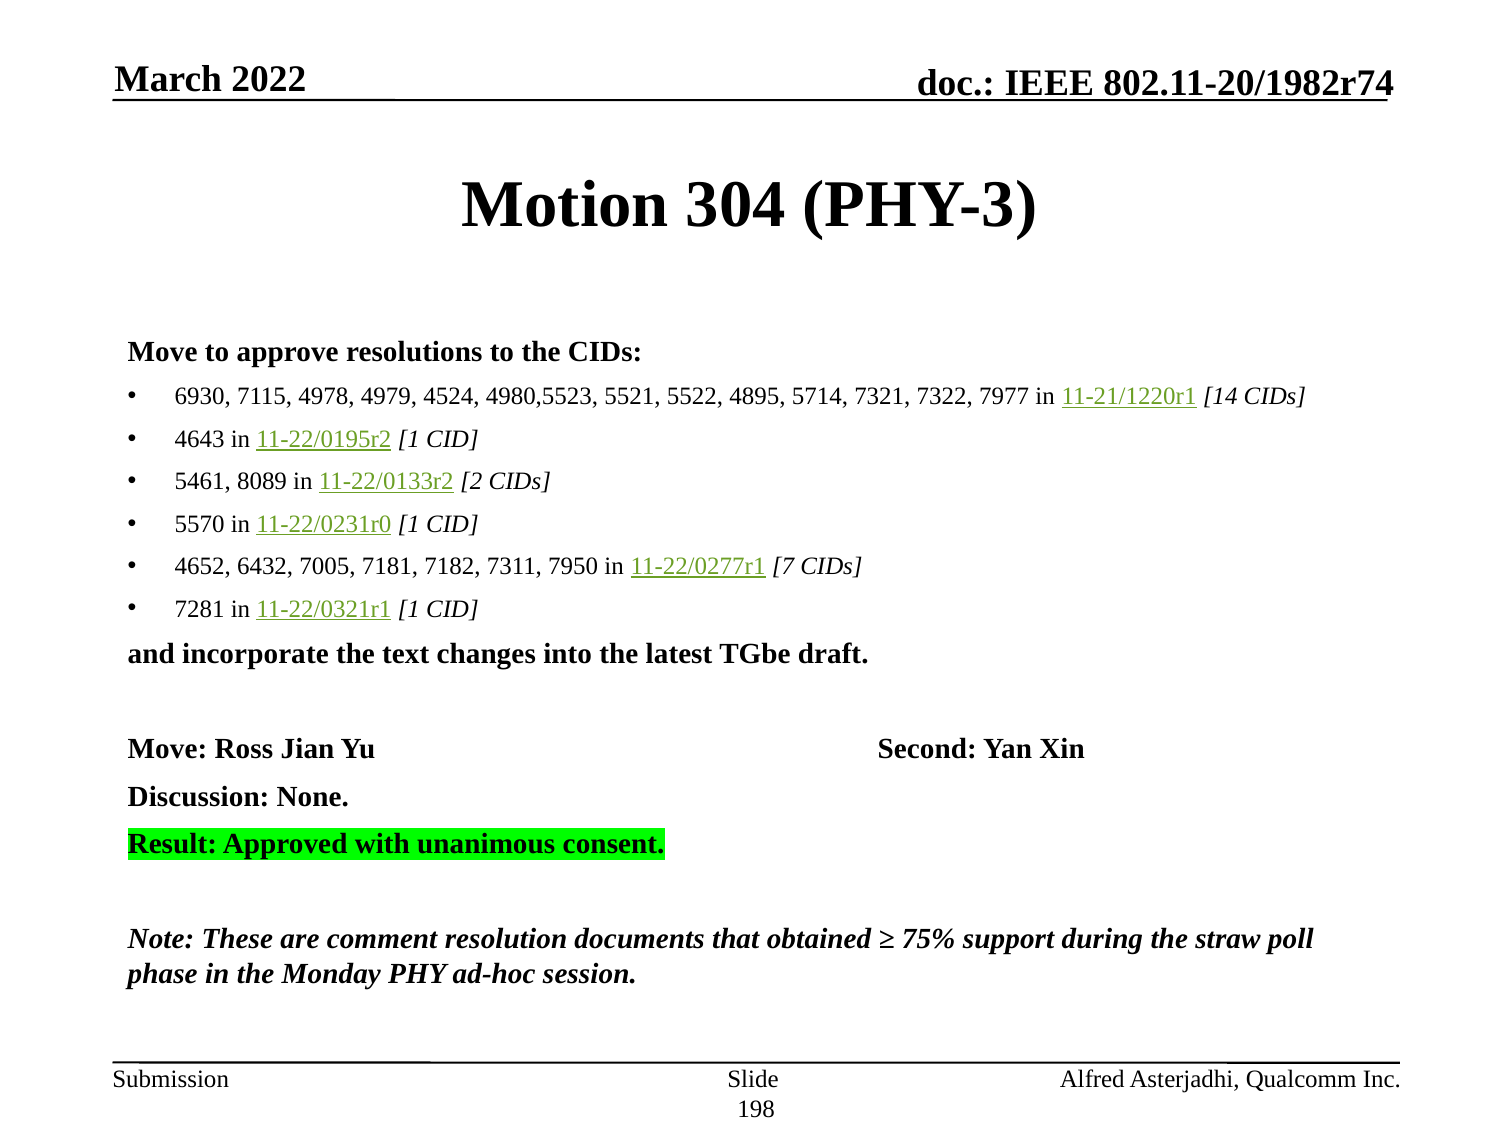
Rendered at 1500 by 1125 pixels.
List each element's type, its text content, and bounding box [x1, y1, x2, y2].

slide_number Slide 198 [712, 1061, 800, 1123]
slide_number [114, 54, 423, 100]
title Motion 304 (PHY-3) [112, 112, 1388, 288]
footer Alfred Asterjadhi, Qualcomm Inc. [878, 1061, 1402, 1093]
list Move to approve resolutions to the CIDs: 6930, 7115, 4978, 4979, 4524, 4980,5523, 5521, 5522, 4895, 5714, 7321, 7322, 7977 in 11-21/1220r1 [14 CIDs] 4643 in 11-22/0195r2 [1 CID] 5461, 8089 in 11-22/0133r2 [2 CIDs] 5570 in 11-22/0231r0 [1 CID] 4652, 6432, 7005, 7181, 7182, 7311, 7950 in 11-22/0277r1 [7 CIDs] 7281 in 11-22/0321r1 [1 CID] and incorporate the text changes into the latest TGbe draft. Move: Ross Jian Yu Second: Yan Xin Discussion: None. Result: Approved with unanimous consent. Note: These are comment resolution documents that obtained ≥ 75% support during the straw poll phase in the Monday PHY ad-hoc session. [112, 324, 1388, 1063]
